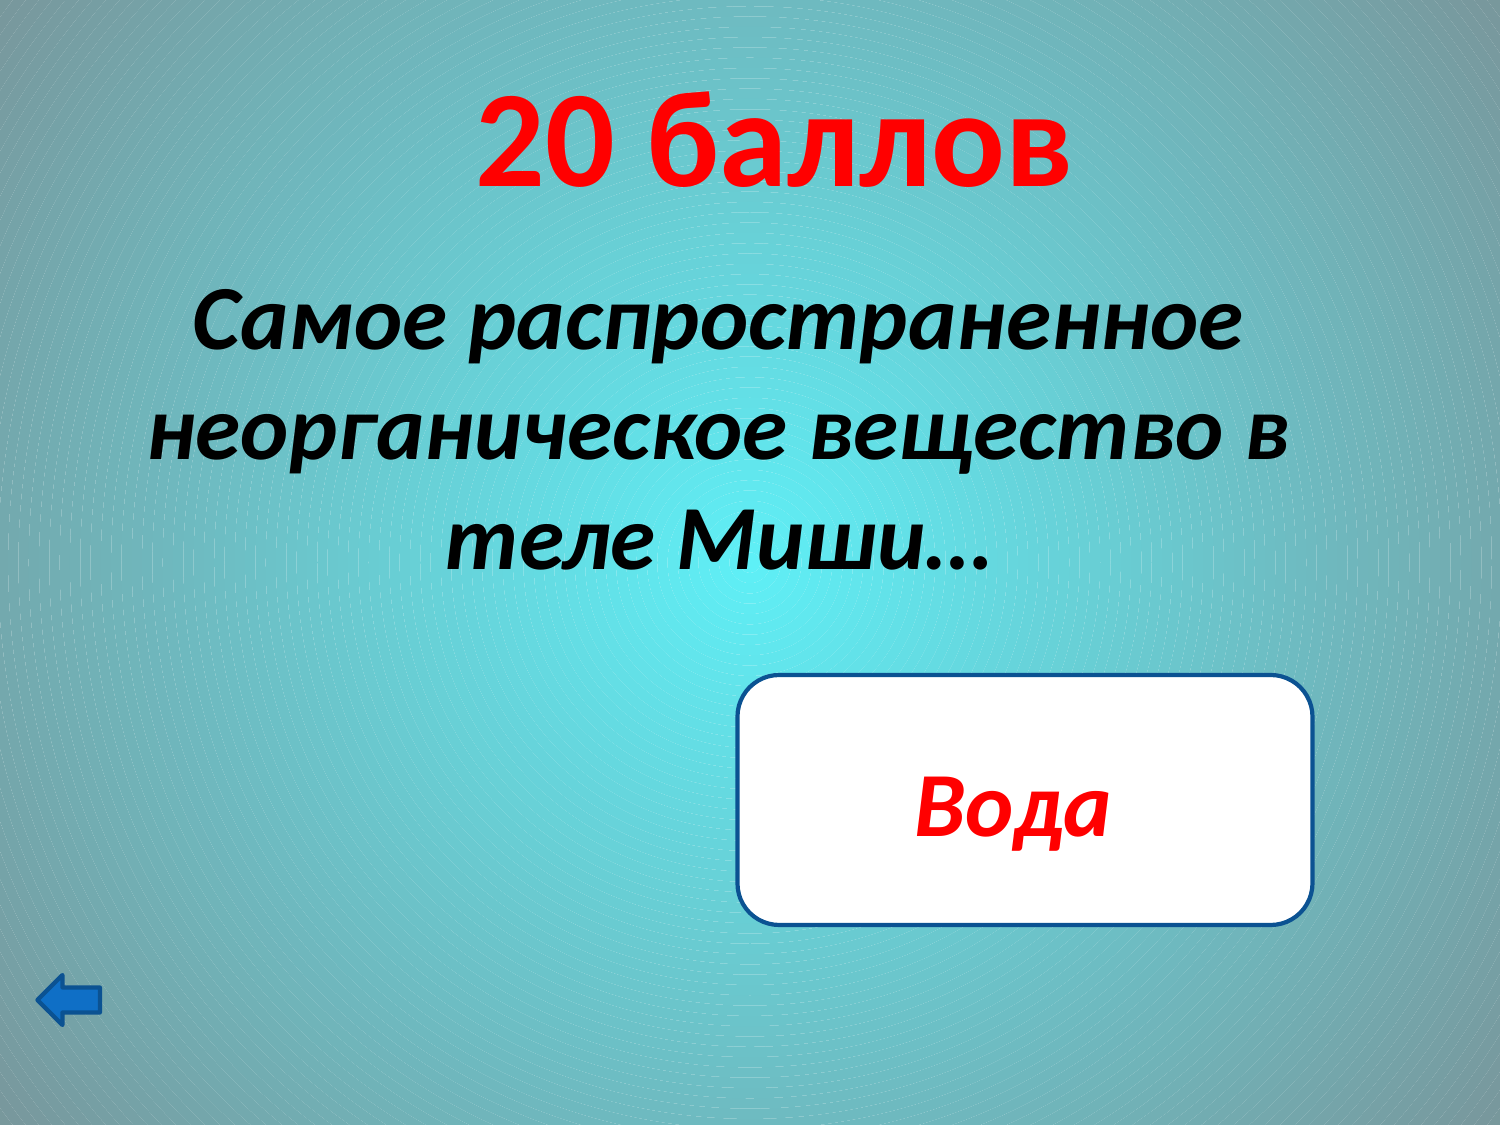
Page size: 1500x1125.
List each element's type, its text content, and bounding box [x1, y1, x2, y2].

title 20 баллов [99, 37, 1450, 225]
text_box Вода [735, 672, 1315, 928]
list Самое распространенное неорганическое вещество в теле Миши… [75, 249, 1363, 675]
text_box [35, 973, 103, 1027]
